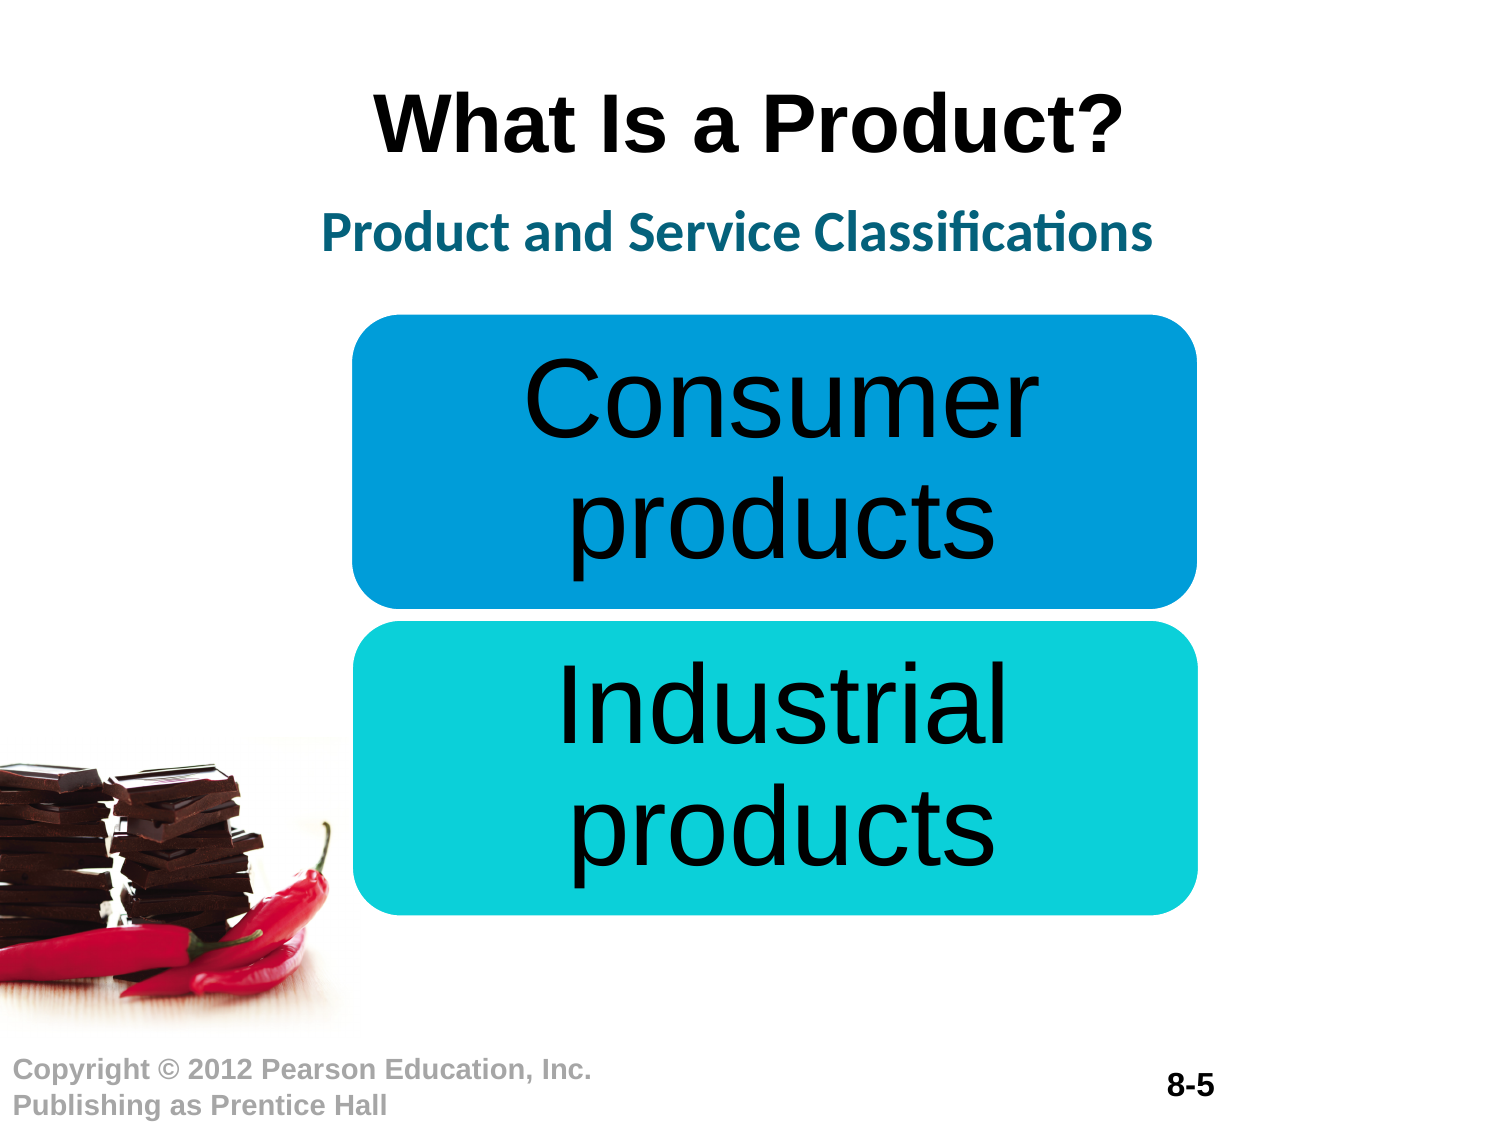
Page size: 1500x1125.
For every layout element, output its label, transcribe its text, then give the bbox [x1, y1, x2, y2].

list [349, 312, 1201, 926]
title What Is a Product? [112, 37, 1388, 226]
list Product and Service Classifications [149, 237, 1326, 301]
picture [0, 737, 361, 1038]
